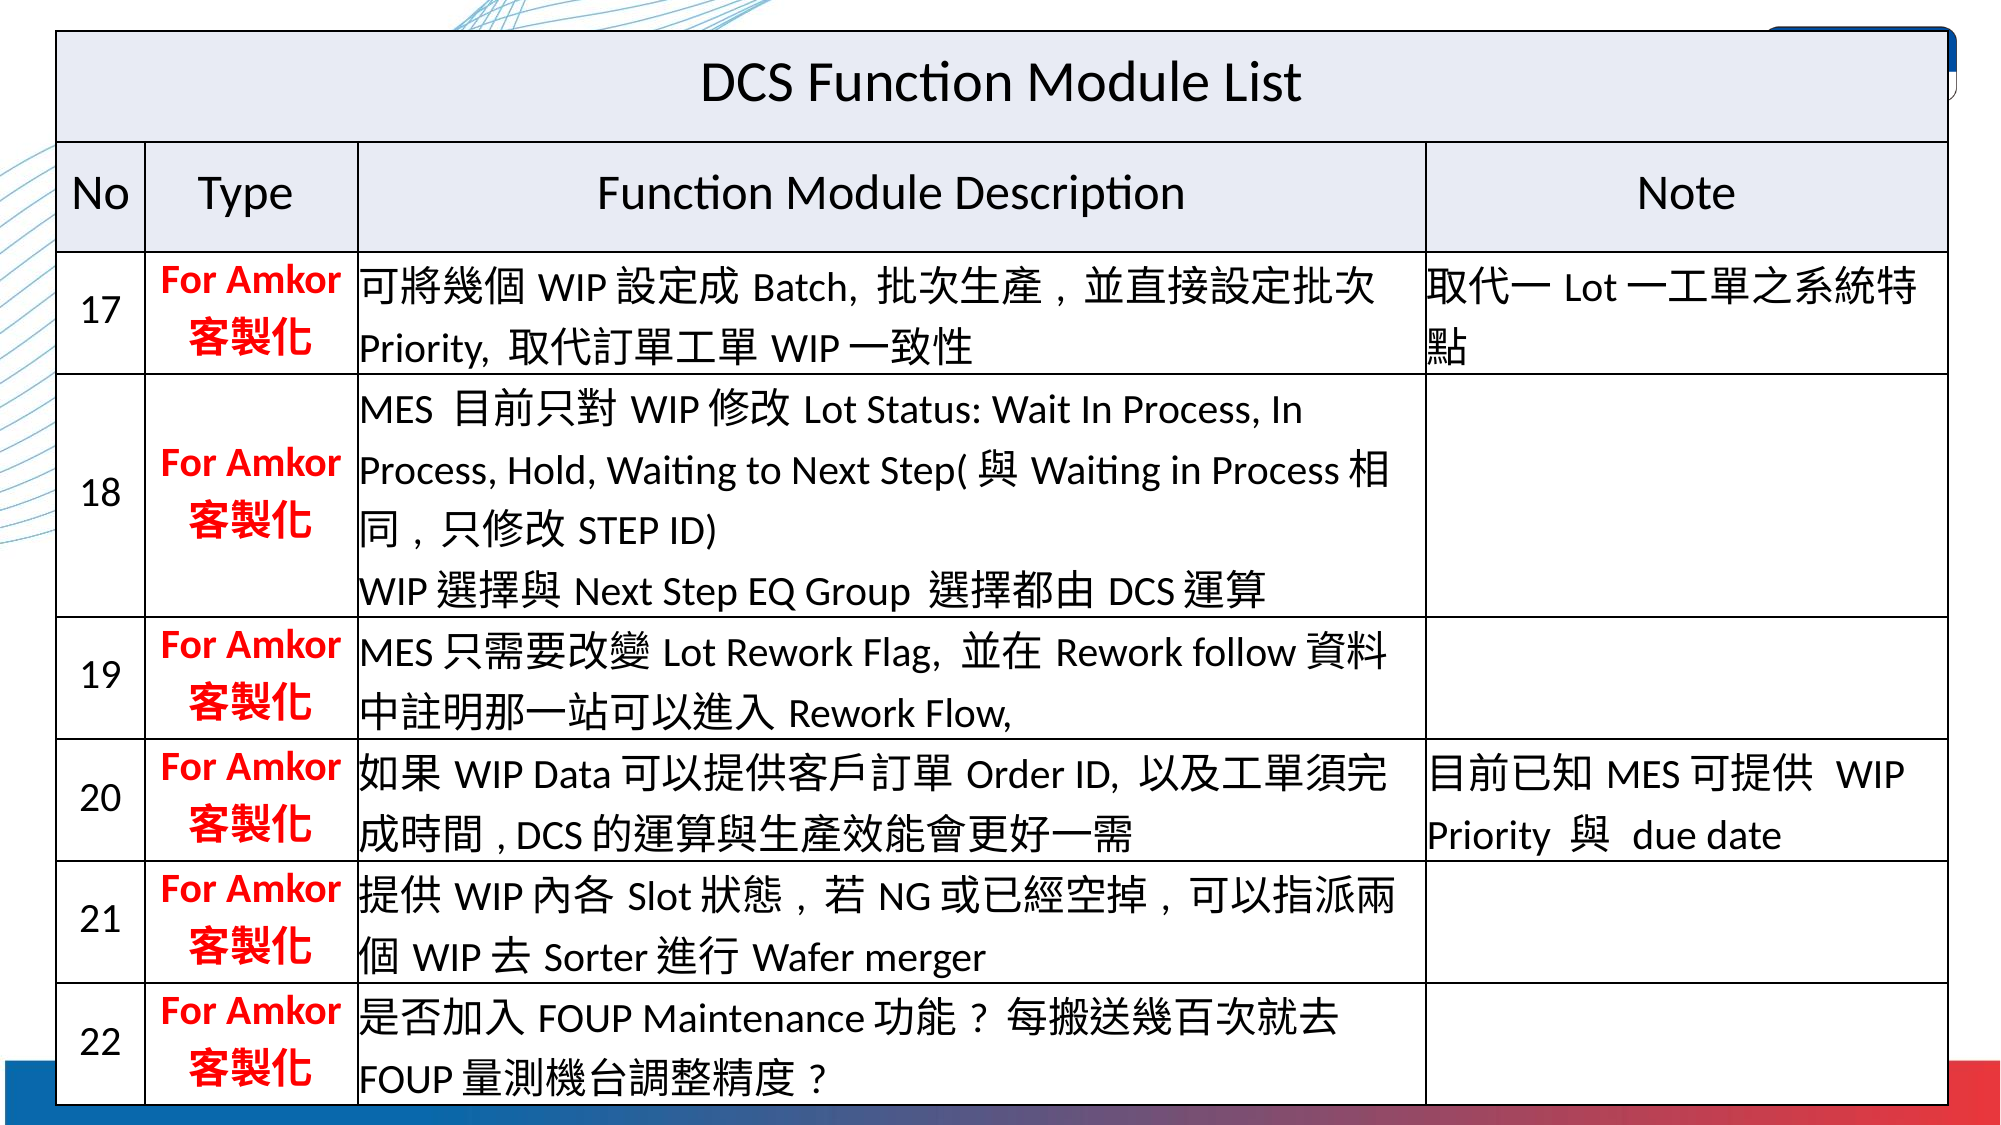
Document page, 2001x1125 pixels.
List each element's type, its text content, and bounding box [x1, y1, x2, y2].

picture [0, 0, 2001, 1125]
footer [1877, 1065, 2000, 1125]
table_cell For Amkor 客製化 [146, 253, 357, 373]
table_cell 是否加入FOUP Maintenance功能? 每搬送幾百次就去FOUP量測機台調整精度? [359, 984, 1425, 1104]
table_cell 取代一Lot一工單之系統特點 [1427, 253, 1947, 373]
table_header DCS Function Module List [57, 32, 1947, 141]
table_cell For Amkor 客製化 [146, 740, 357, 860]
table_cell Function Module Description [359, 143, 1425, 251]
table_cell 21 [57, 862, 144, 982]
table_cell For Amkor 客製化 [146, 618, 357, 738]
table_cell 目前已知MES可提供 WIP Priority 與 due date [1427, 740, 1947, 860]
table_cell 22 [57, 984, 144, 1104]
table_cell MES 目前只對WIP修改Lot Status: Wait In Process, In Process, Hold, Waiting to Next Step(與Waiting in Process相同, 只修改STEP ID) WIP選擇與Next Step EQ Group 選擇都由DCS運算 [359, 375, 1425, 616]
table_cell 17 [57, 253, 144, 373]
table_cell [1427, 375, 1947, 616]
table_cell MES只需要改變Lot Rework Flag, 並在Rework follow資料中註明那一站可以進入Rework Flow, [359, 618, 1425, 738]
table_cell 20 [57, 740, 144, 860]
table_cell For Amkor 客製化 [146, 984, 357, 1104]
table_cell Note [1427, 143, 1947, 251]
table_cell For Amkor 客製化 [146, 375, 357, 616]
table_cell 如果WIP Data可以提供客戶訂單Order ID, 以及工單須完成時間, DCS的運算與生產效能會更好一需 [359, 740, 1425, 860]
table_cell [1427, 984, 1947, 1104]
table_cell Type [146, 143, 357, 251]
table_cell [1427, 862, 1947, 982]
table_cell 可將幾個WIP設定成Batch, 批次生產, 並直接設定批次Priority, 取代訂單工單WIP一致性 [359, 253, 1425, 373]
table_cell For Amkor 客製化 [146, 862, 357, 982]
table_cell 18 [57, 375, 144, 616]
table_cell 提供WIP內各Slot狀態, 若NG或已經空掉, 可以指派兩個WIP去Sorter進行Wafer merger [359, 862, 1425, 982]
table_cell No [57, 143, 144, 251]
table_cell 19 [57, 618, 144, 738]
table_cell [1427, 618, 1947, 738]
